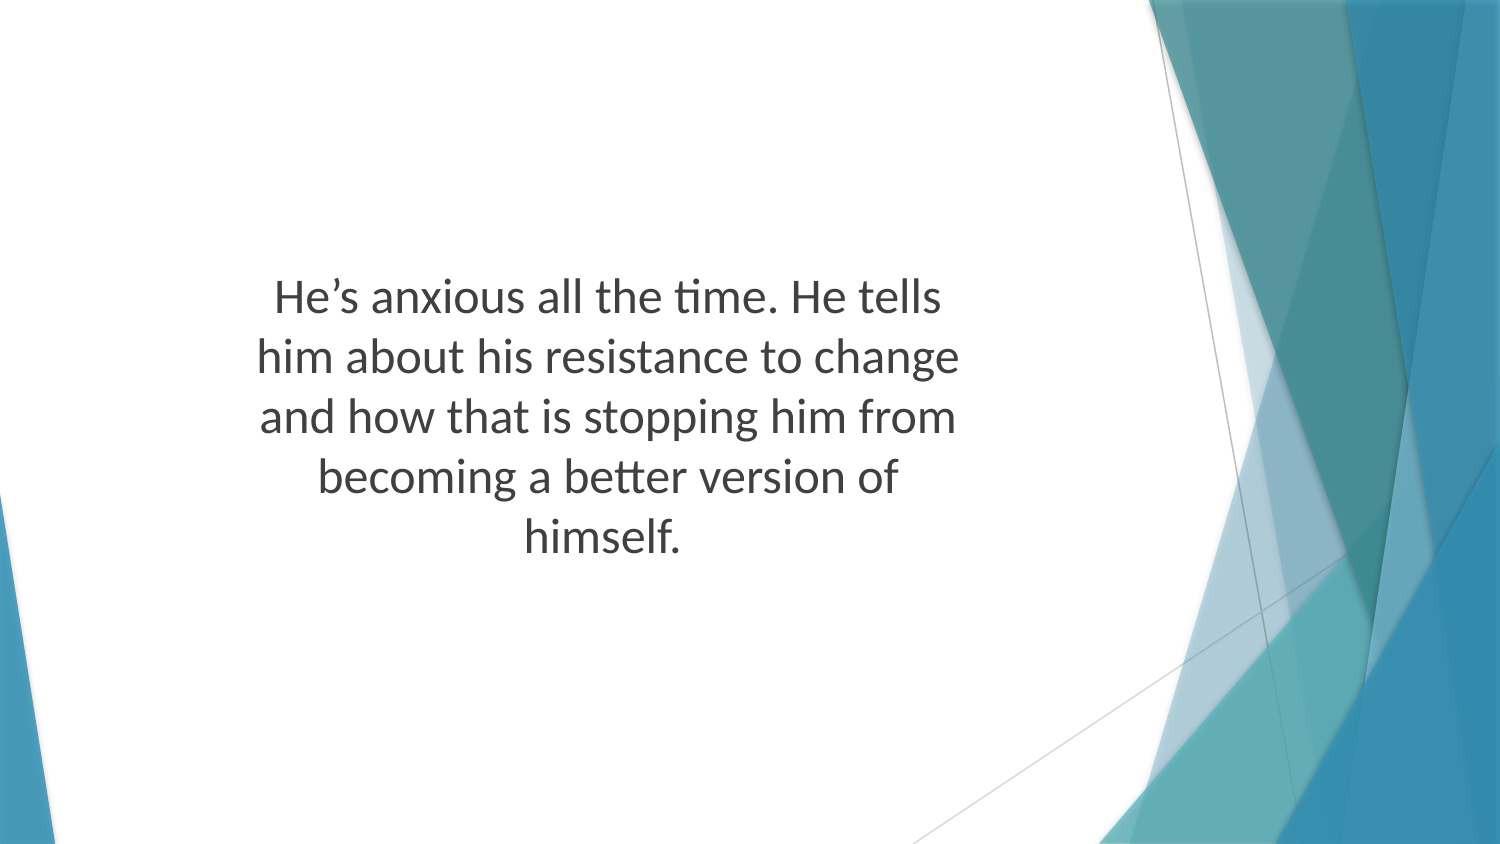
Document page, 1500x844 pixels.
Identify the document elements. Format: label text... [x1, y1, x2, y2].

list He’s anxious all the time. He tells him about his resistance to change and how that is stopping him from becoming a better version of himself. [230, 256, 987, 611]
